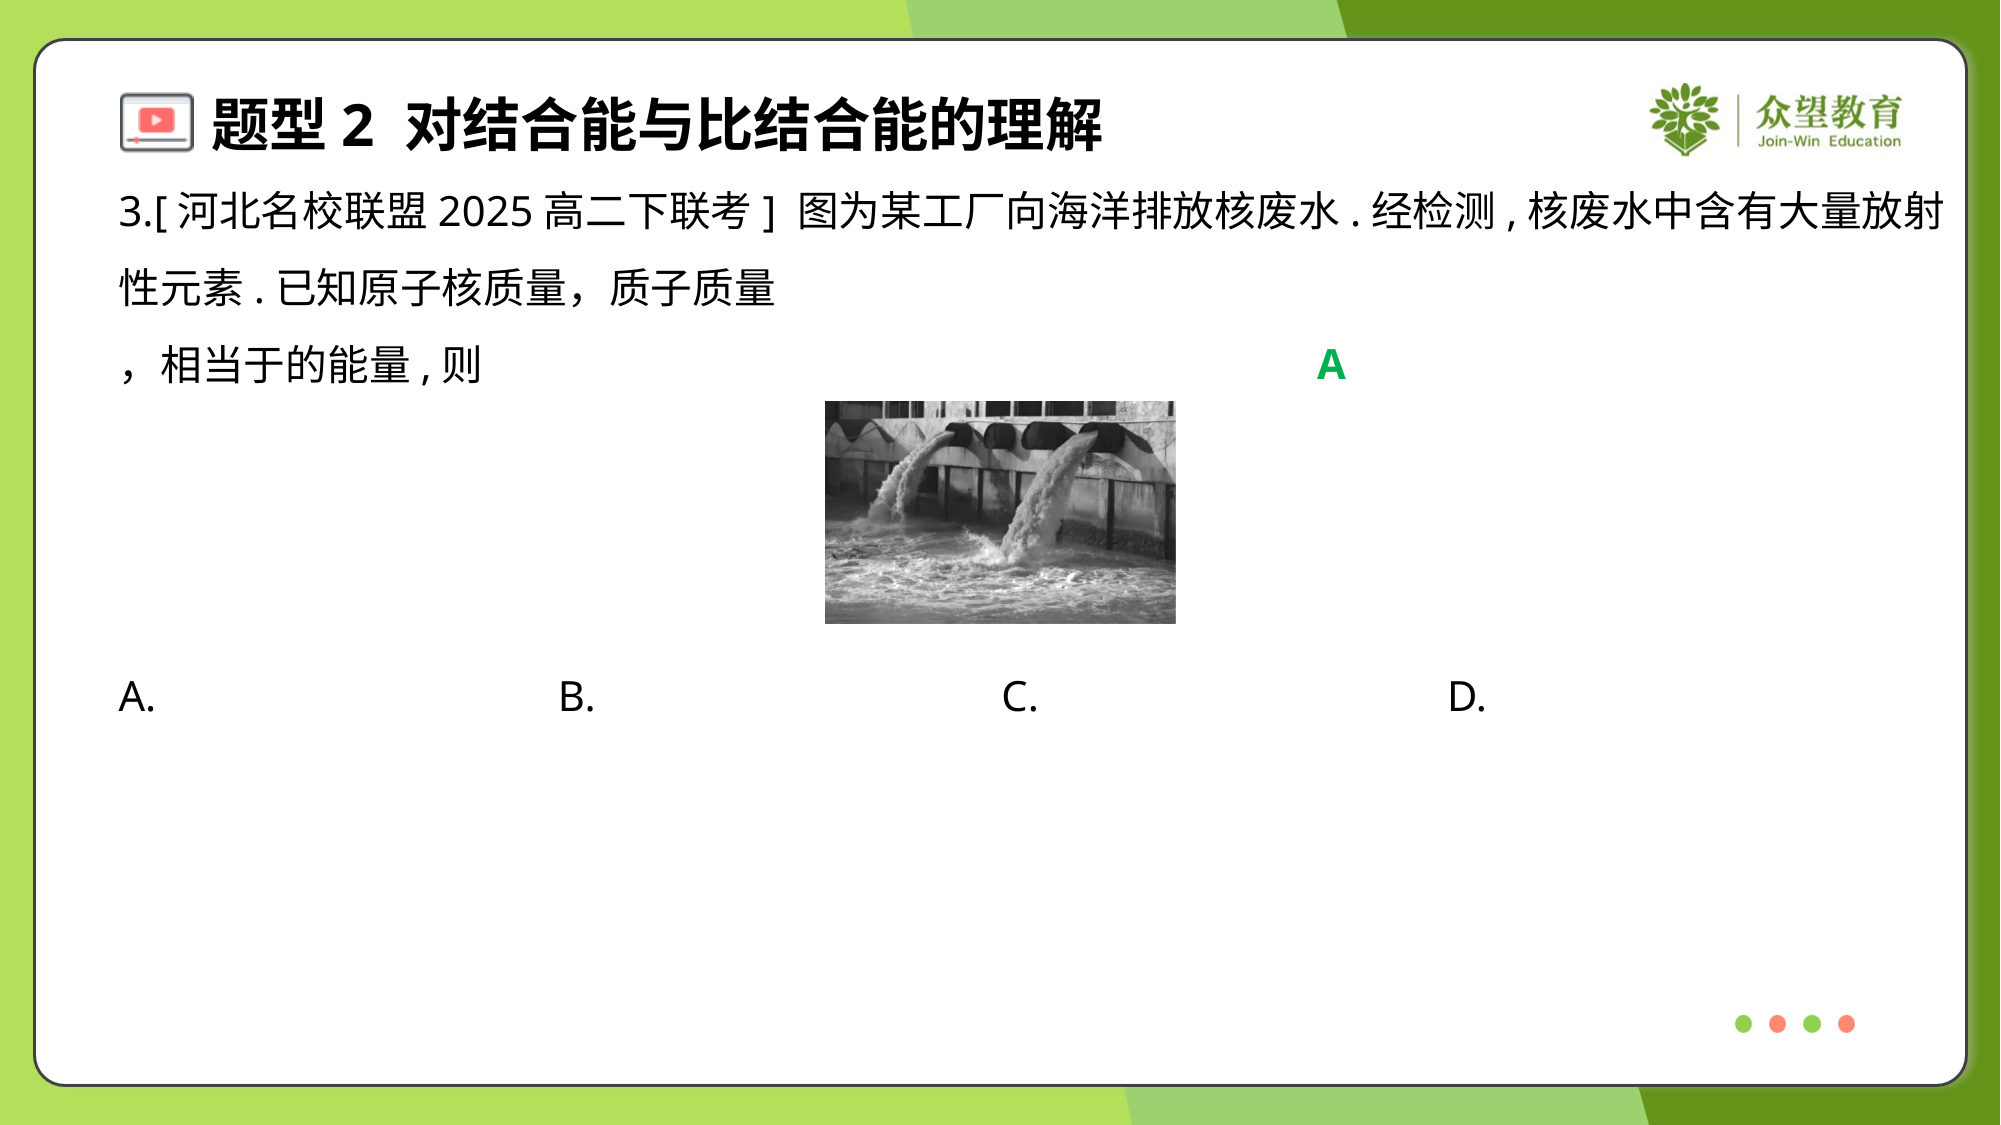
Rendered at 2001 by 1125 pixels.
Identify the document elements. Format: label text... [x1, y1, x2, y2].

picture [0, 0, 2000, 1125]
text_box A [1300, 310, 1363, 380]
